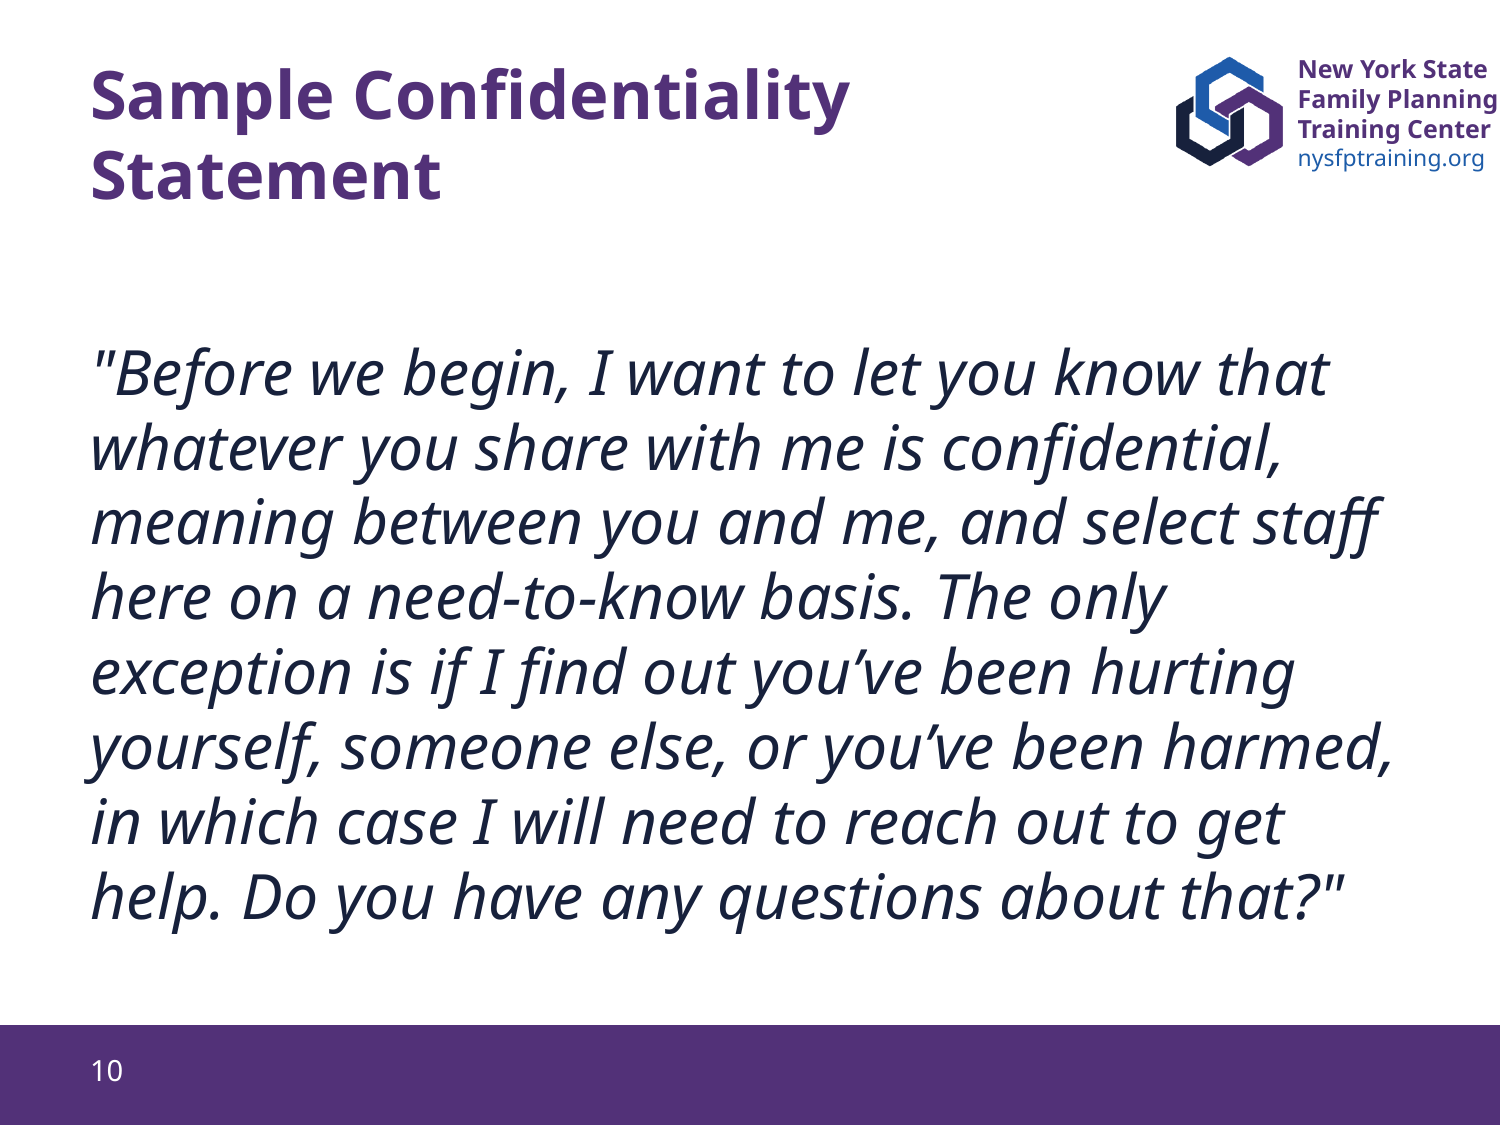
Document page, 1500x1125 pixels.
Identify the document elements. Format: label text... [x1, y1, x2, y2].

slide_number 10 [75, 1042, 285, 1103]
title Sample Confidentiality Statement [75, 45, 1138, 225]
picture [1175, 55, 1284, 168]
list "Before we begin, I want to let you know that whatever you share with me is confidential, meaning between you and me, and select staff here on a need-to-know basis. The only exception is if I find out you’ve been hurting yourself, someone else, or you’ve been harmed, in which case I will need to reach out to get help. Do you have any questions about that?" [75, 324, 1425, 975]
